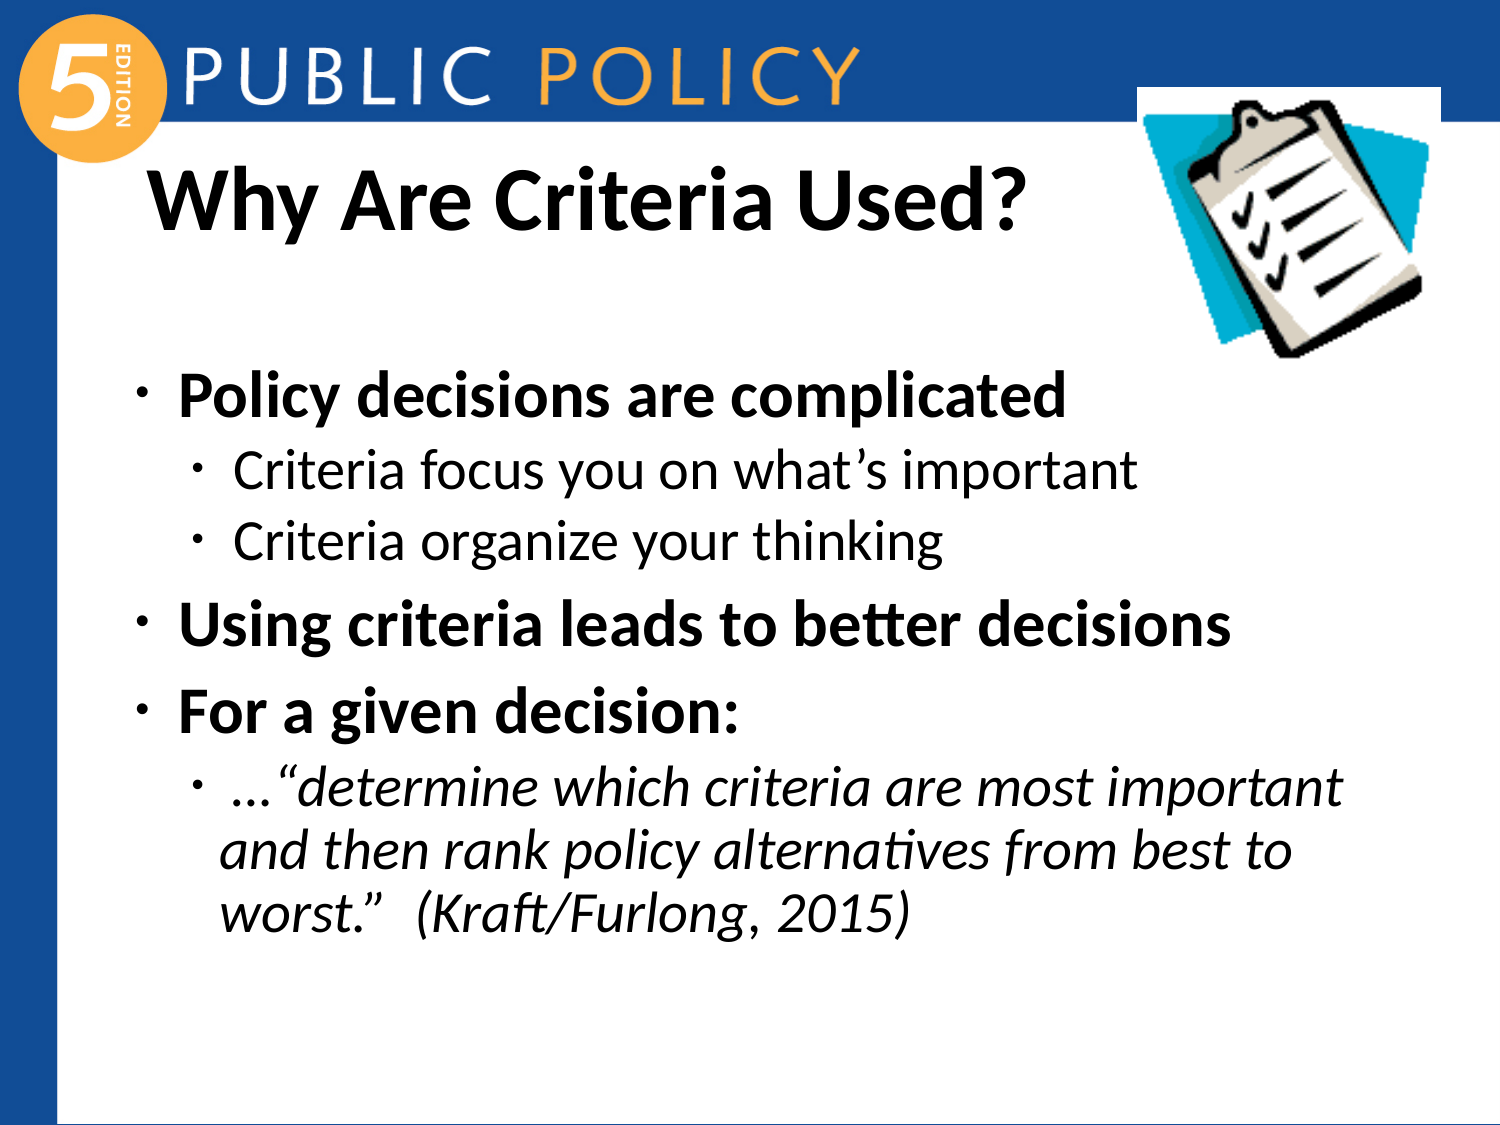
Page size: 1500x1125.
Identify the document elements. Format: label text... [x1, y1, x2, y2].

title Why Are Criteria Used? [131, 92, 1137, 310]
list Policy decisions are complicated Criteria focus you on what’s important Criteria organize your thinking Using criteria leads to better decisions For a given decision: …“determine which criteria are most important and then rank policy alternatives from best to worst.” (Kraft/Furlong, 2015) [120, 352, 1380, 1066]
picture [0, 0, 1500, 1125]
